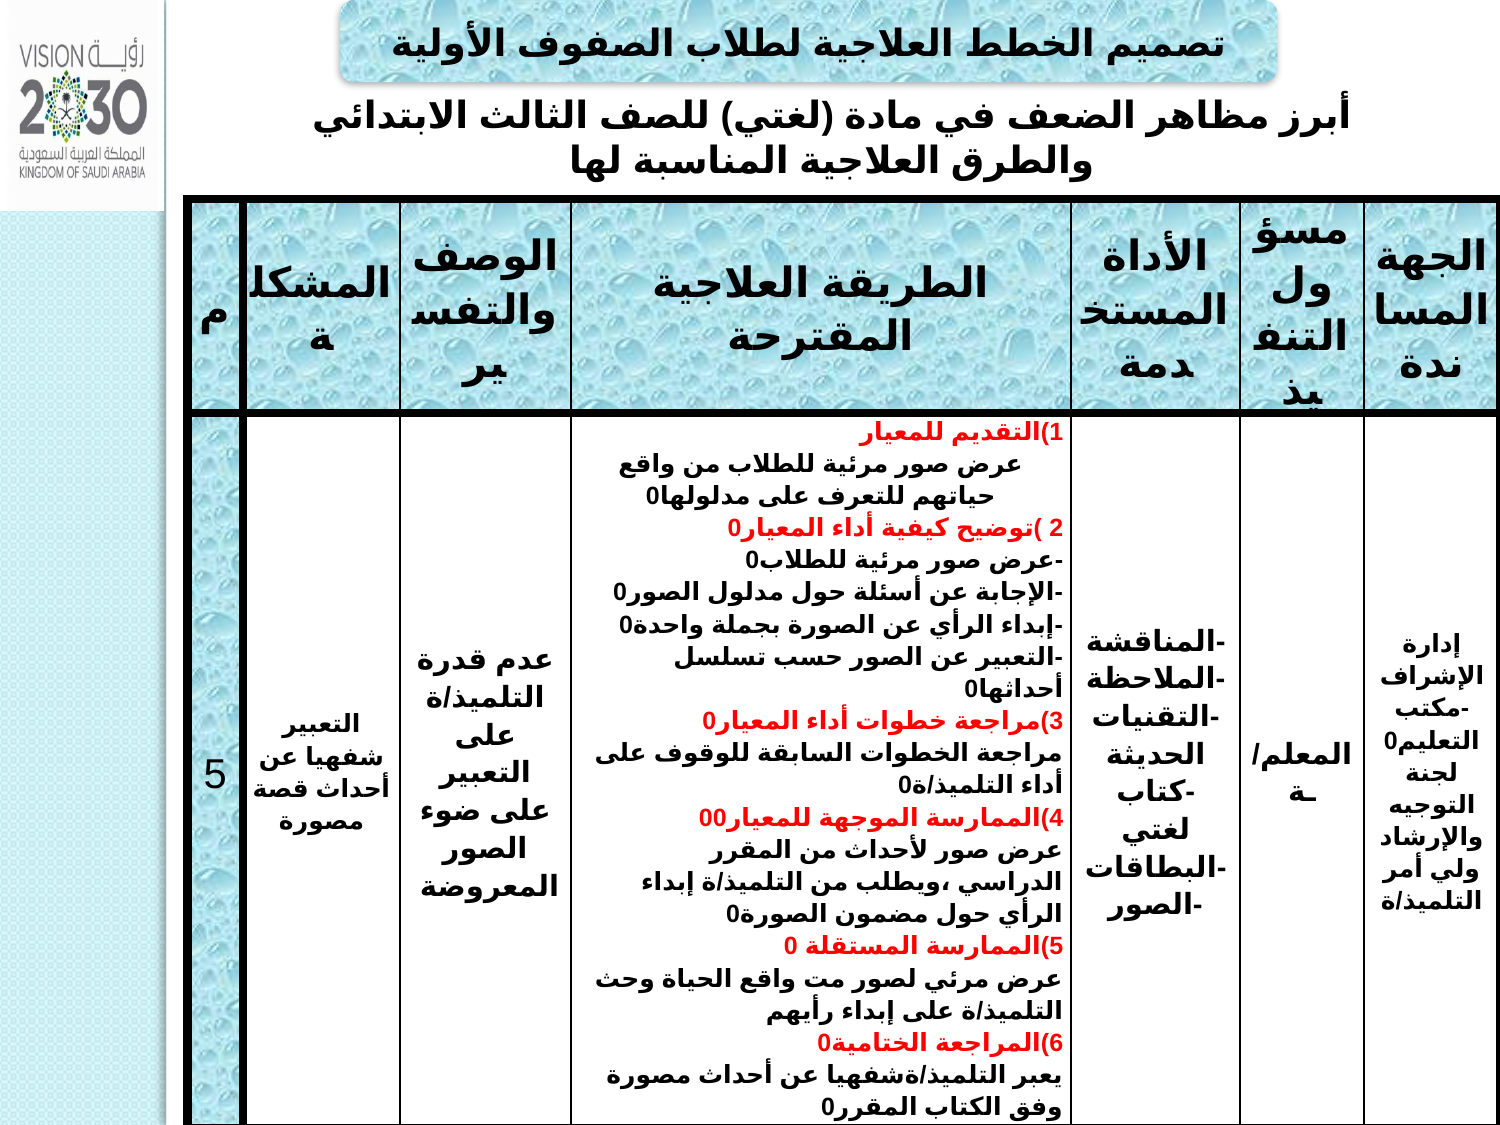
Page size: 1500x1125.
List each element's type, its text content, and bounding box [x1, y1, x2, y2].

picture [0, 0, 165, 211]
table_cell المعلم/ـة [1241, 417, 1363, 1124]
table_cell 1)التقديم للمعيار عرض صور مرئية للطلاب من واقع حياتهم للتعرف على مدلولها0 2 )توضيح كيفية أداء المعيار0 -عرض صور مرئية للطلاب0 -الإجابة عن أسئلة حول مدلول الصور0 -إبداء الرأي عن الصورة بجملة واحدة0 -التعبير عن الصور حسب تسلسل أحداثها0 3)مراجعة خطوات أداء المعيار0 مراجعة الخطوات السابقة للوقوف على أداء التلميذ/ة0 4)الممارسة الموجهة للمعيار00 عرض صور لأحداث من المقرر الدراسي ،ويطلب من التلميذ/ة إبداء الرأي حول مضمون الصورة0 5)الممارسة المستقلة 0 عرض مرئي لصور مت واقع الحياة وحث التلميذ/ة على إبداء رأيهم 6)المراجعة الختامية0 يعبر التلميذ/ةشفهيا عن أحداث مصورة وفق الكتاب المقرر0 [572, 417, 1070, 1124]
table_header الوصف والتفسير [401, 234, 570, 409]
table_cell عدم قدرة التلميذ/ة على التعبير على ضوء الصور المعروضة [401, 417, 570, 1124]
table_header م [192, 203, 239, 409]
table_header مسؤول التنفيذ [1241, 234, 1363, 409]
table_header الأداة المستخدمة [1072, 234, 1239, 409]
text_box تصميم الخطط العلاجية لطلاب الصفوف الأولية [339, 0, 1297, 83]
table_cell 5 [192, 417, 239, 1124]
table_cell التعبير شفهيا عن أحداث قصة مصورة [247, 417, 399, 1124]
table_header الجهة المساندة [1365, 203, 1496, 409]
text_box أبرز مظاهر الضعف في مادة (لغتي) للصف الثالث الابتدائي والطرق العلاجية المناسبة لها [246, 83, 1418, 234]
table_cell إدارة الإشراف -مكتب التعليم0 لجنة التوجيه والإرشاد ولي أمر التلميذ/ة [1365, 417, 1496, 1124]
table_cell -المناقشة -الملاحظة -التقنيات الحديثة -كتاب لغتي -البطاقات -الصور [1072, 417, 1239, 1124]
table_header الطريقة العلاجية المقترحة [572, 234, 1070, 409]
table_header المشكلة [247, 234, 399, 409]
